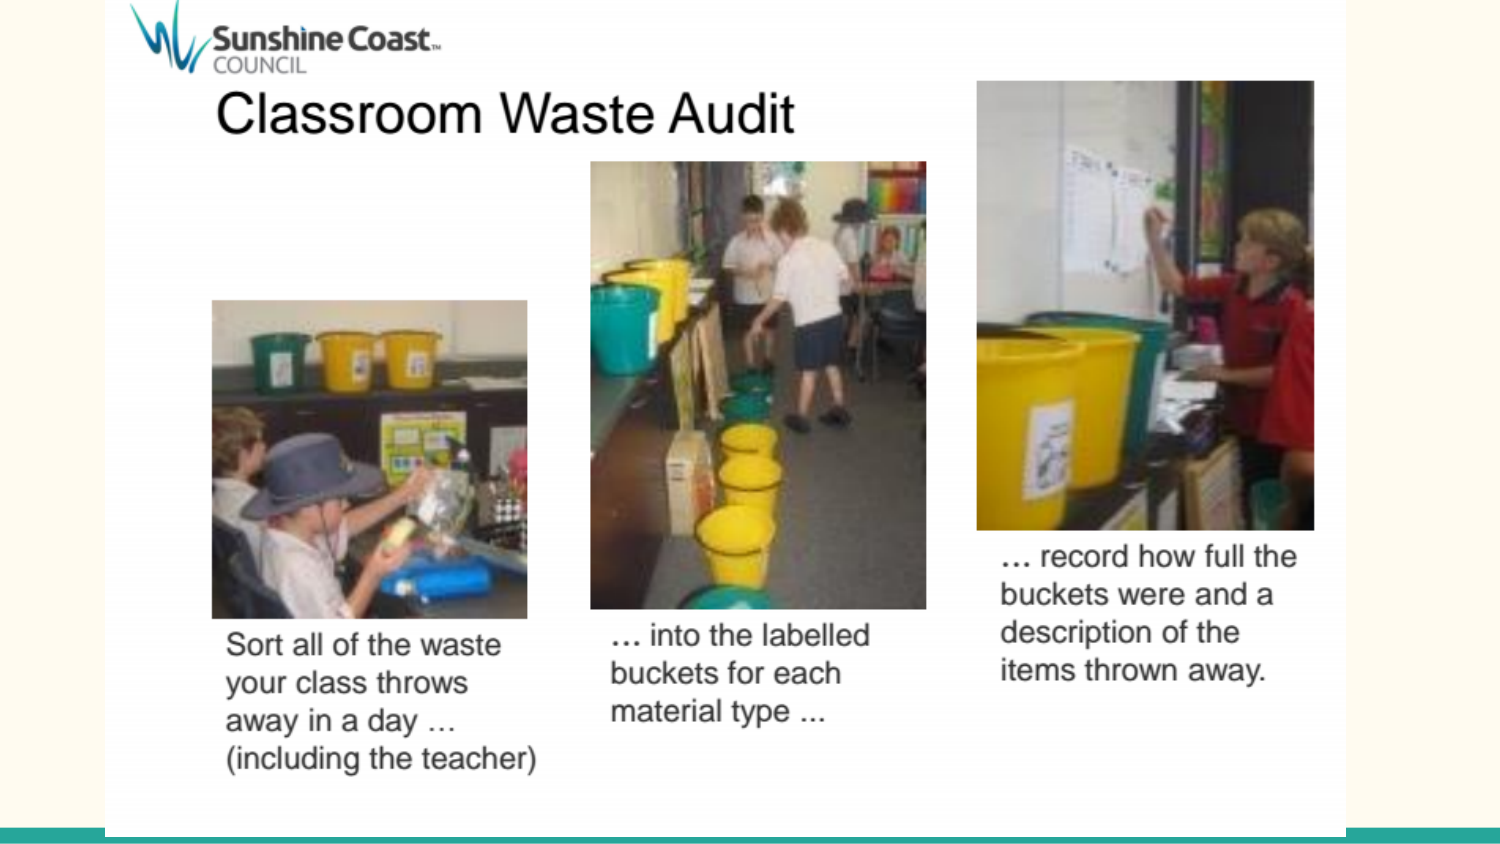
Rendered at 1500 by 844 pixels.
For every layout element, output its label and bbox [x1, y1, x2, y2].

picture [104, 0, 1346, 837]
